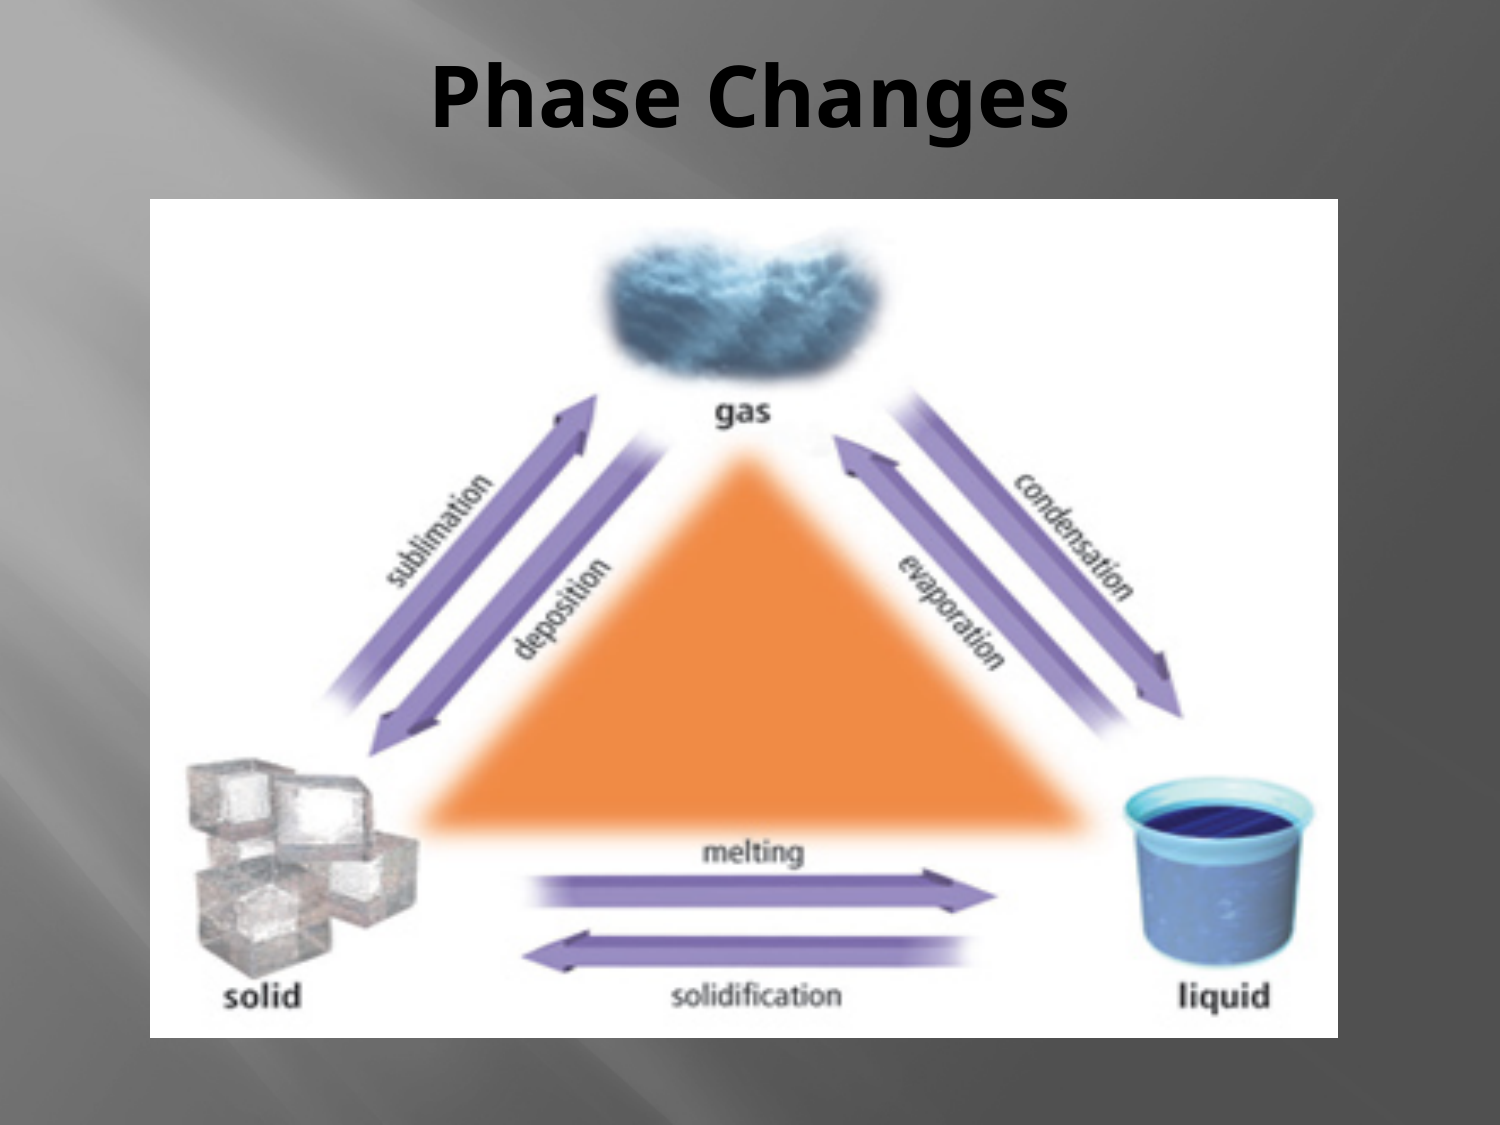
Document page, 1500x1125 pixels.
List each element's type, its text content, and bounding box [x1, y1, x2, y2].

title Phase Changes [75, 0, 1425, 188]
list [149, 198, 1338, 1038]
